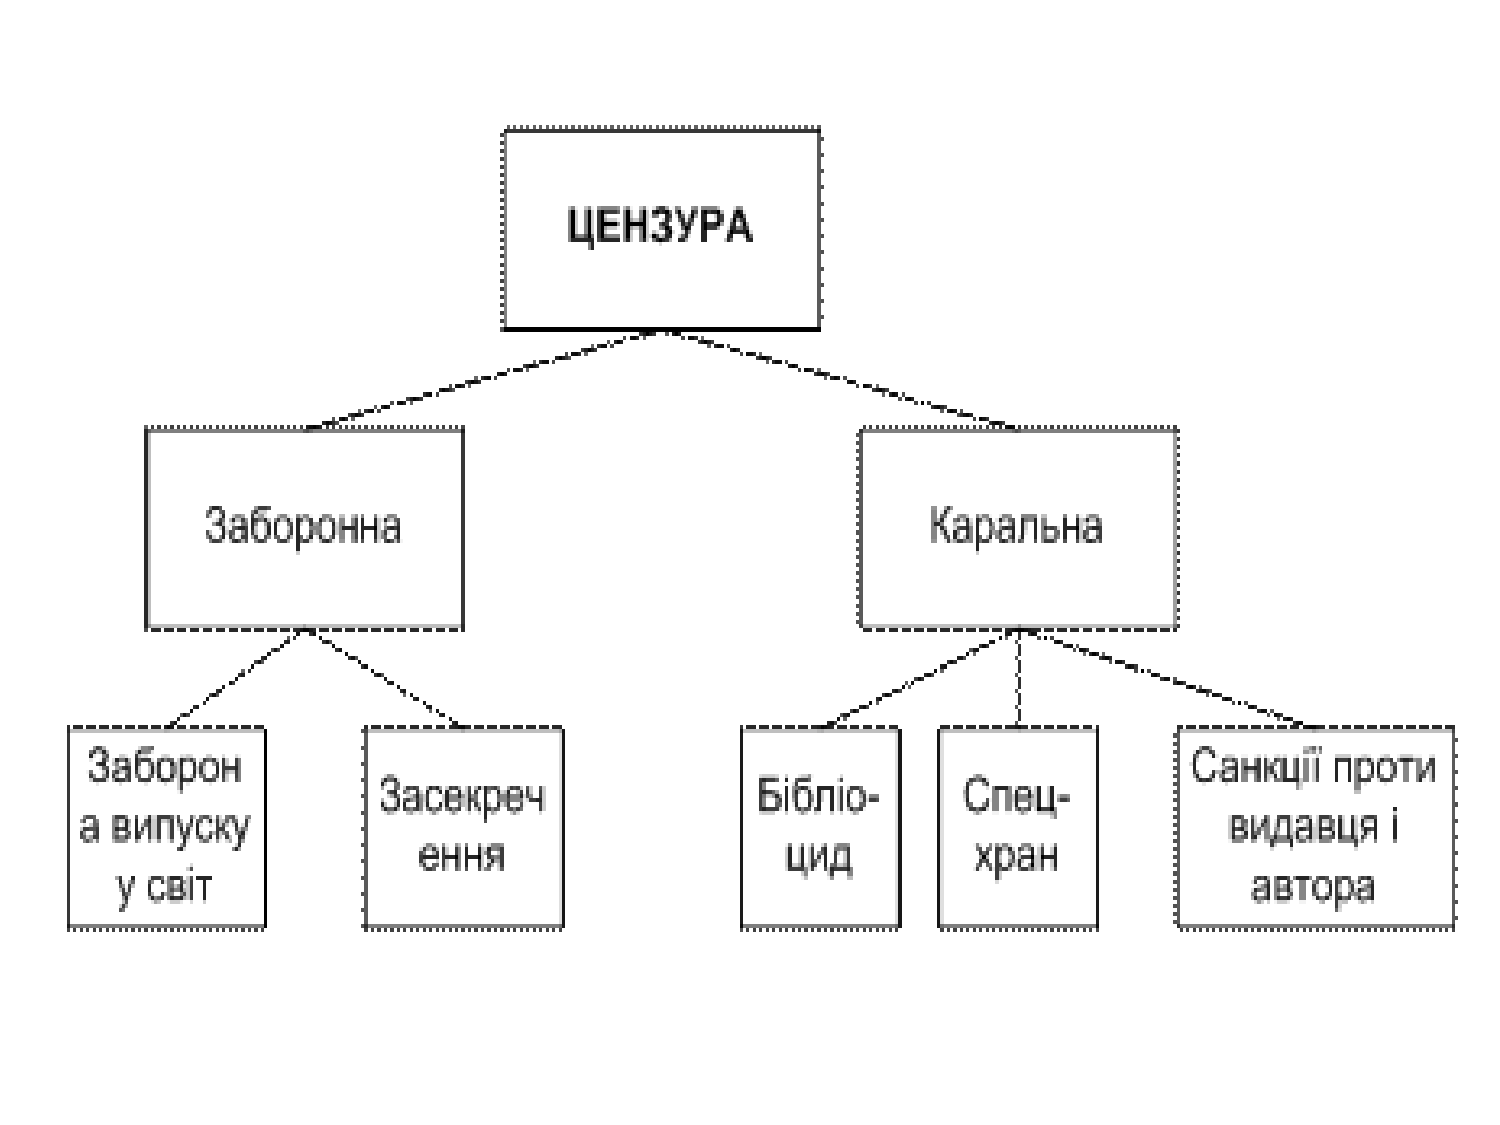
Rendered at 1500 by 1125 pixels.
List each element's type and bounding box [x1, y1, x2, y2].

picture [64, 125, 1465, 941]
